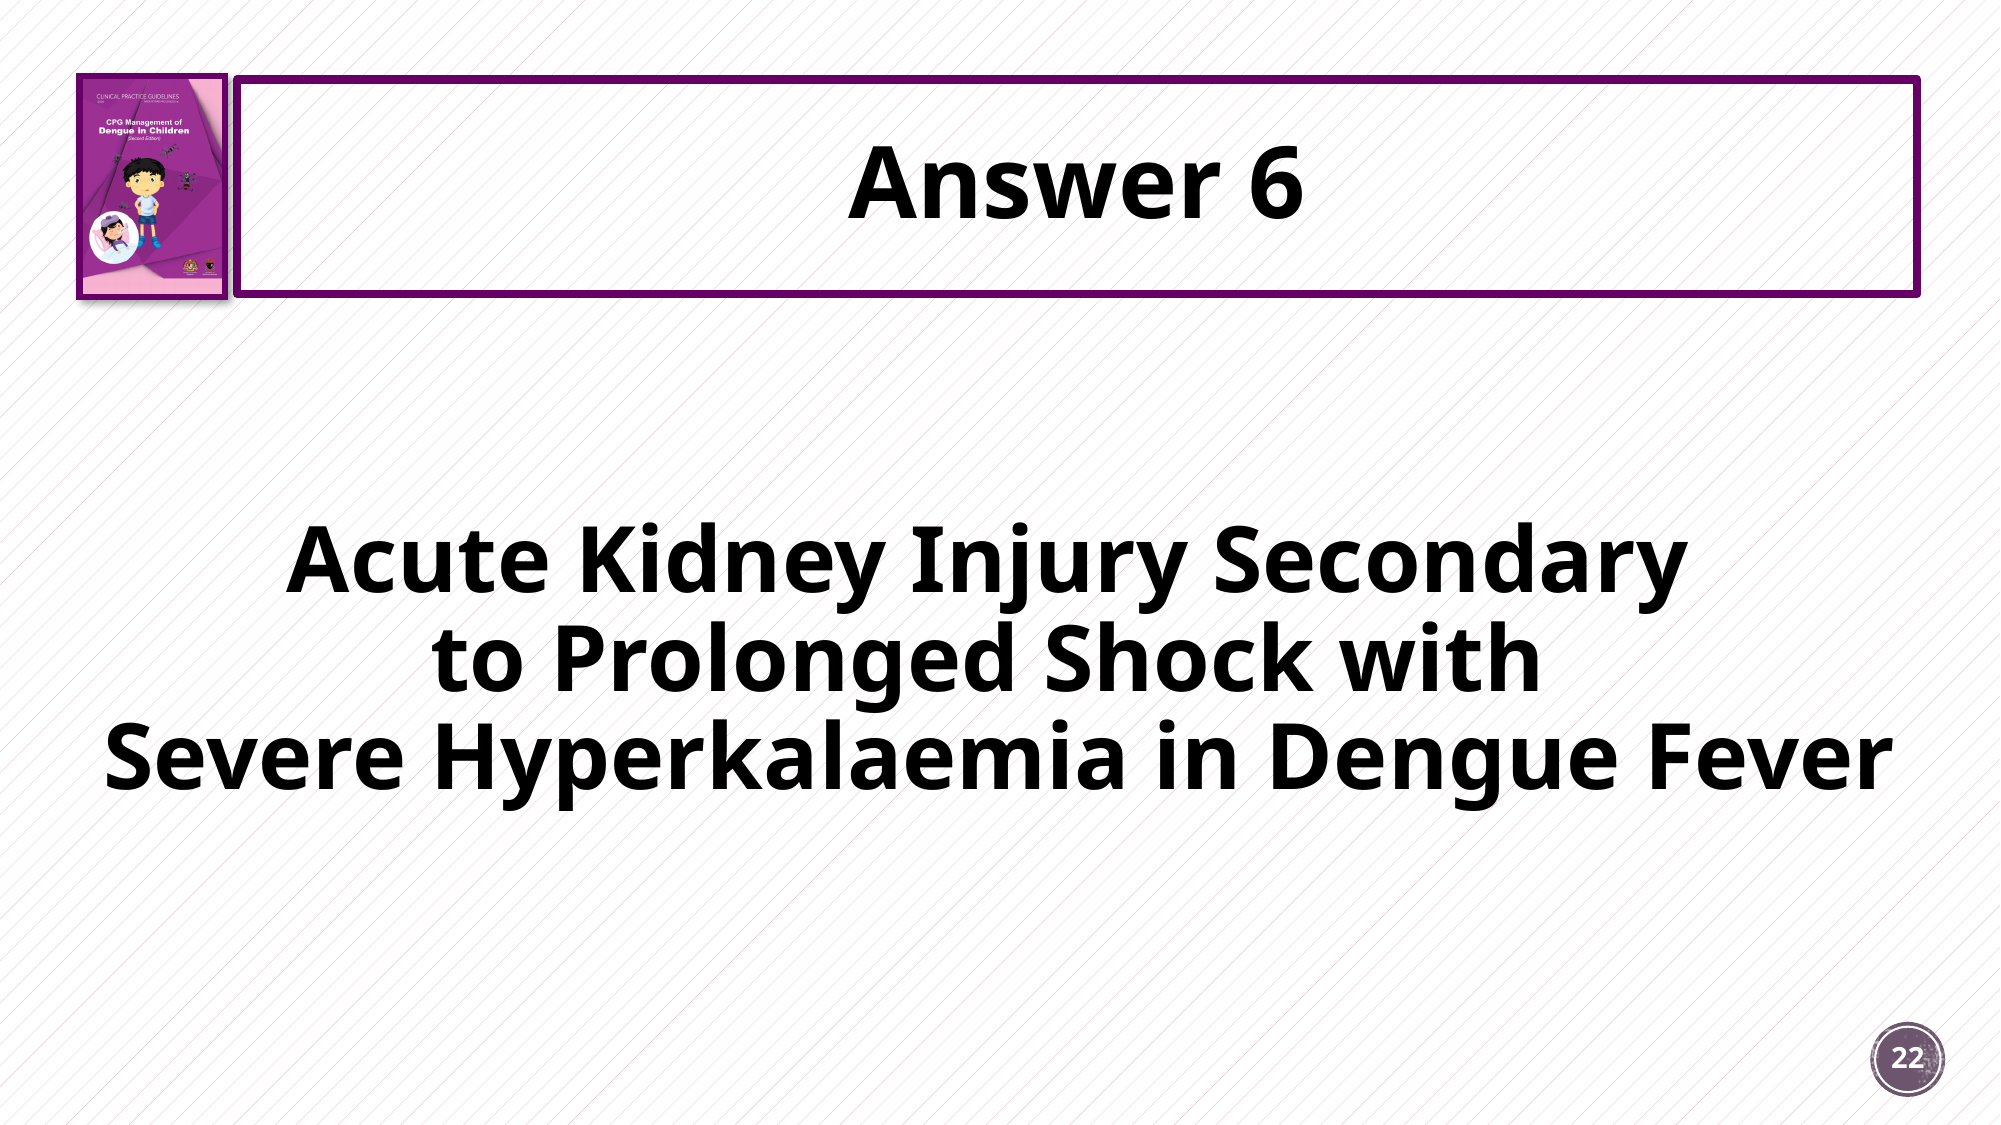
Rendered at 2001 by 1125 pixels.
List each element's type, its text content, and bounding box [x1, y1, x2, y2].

text_box Answer 6 [237, 79, 1918, 294]
slide_number 22 [1855, 1028, 1961, 1089]
title Acute Kidney Injury Secondary to Prolonged Shock with Severe Hyperkalaemia in Dengue Fever [82, 529, 1918, 794]
picture [83, 79, 222, 294]
